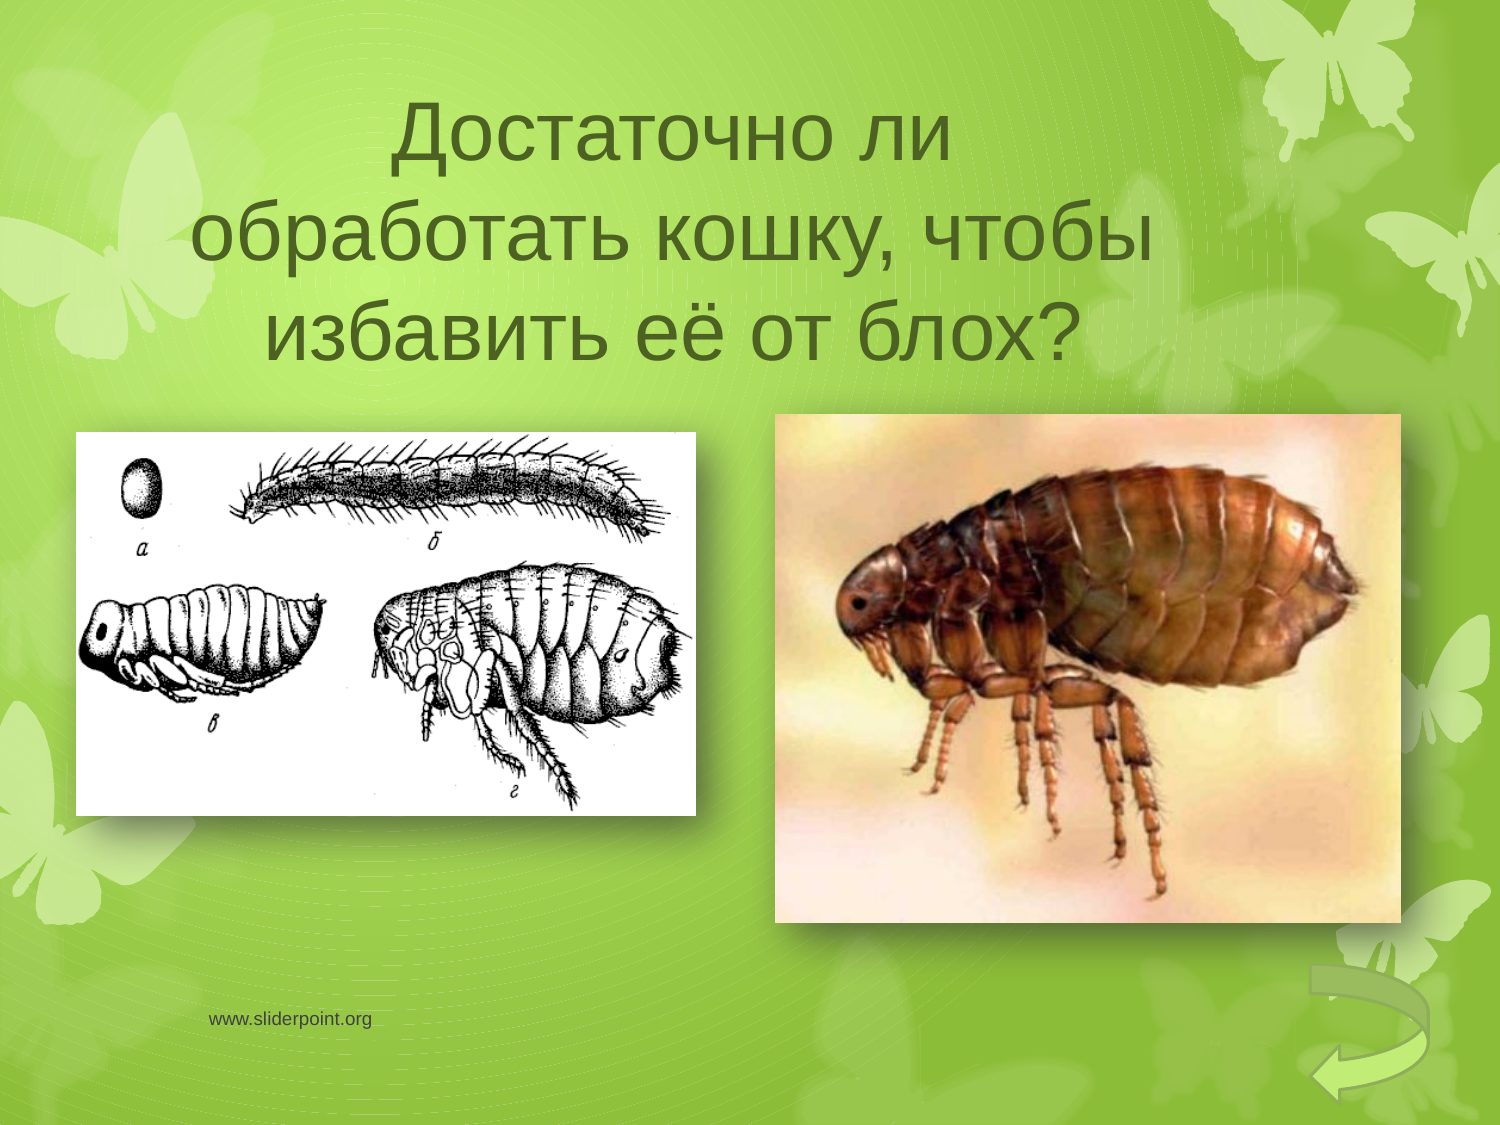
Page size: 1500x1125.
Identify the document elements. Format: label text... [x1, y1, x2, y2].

text_box [1308, 962, 1430, 1106]
footer www.sliderpoint.org [193, 976, 1056, 1037]
picture [774, 414, 1401, 924]
text_box Достаточно ли обработать кошку, чтобы избавить её от блох? [171, 70, 1176, 385]
picture [76, 432, 697, 817]
